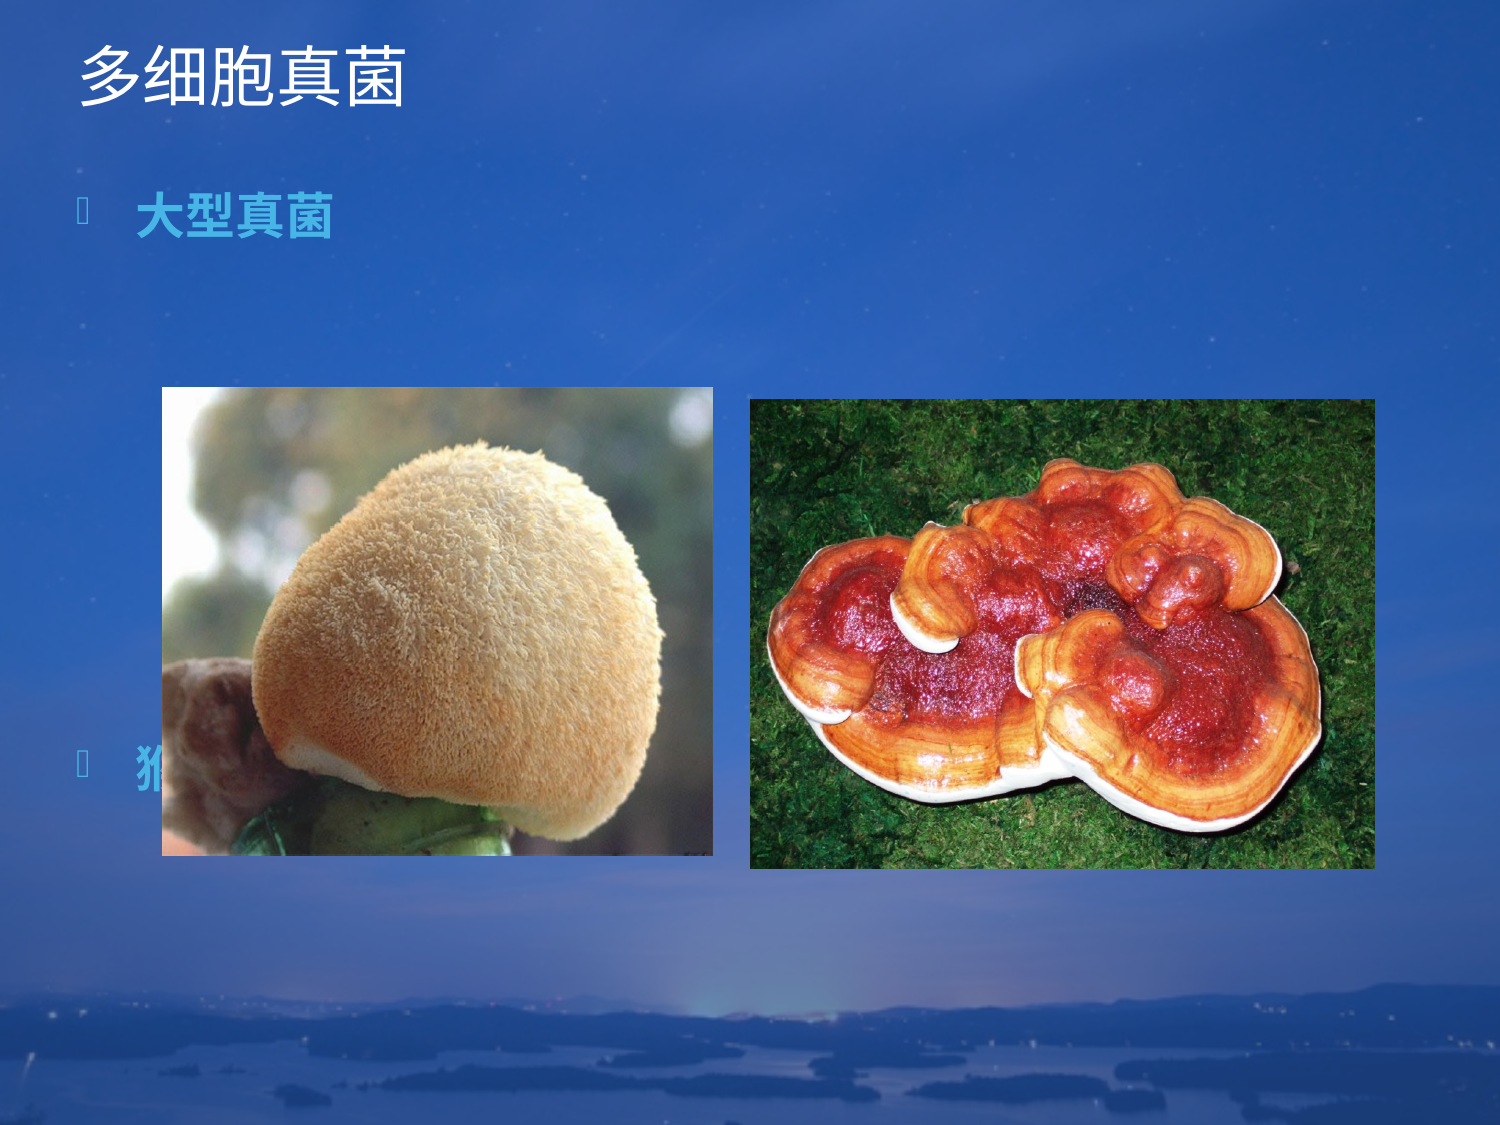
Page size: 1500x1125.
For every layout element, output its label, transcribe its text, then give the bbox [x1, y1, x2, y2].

list 大型真菌 猴头菌 灵芝 [60, 183, 1445, 1056]
picture [162, 387, 713, 856]
picture [749, 399, 1376, 869]
title 多细胞真菌 [60, 27, 1445, 133]
